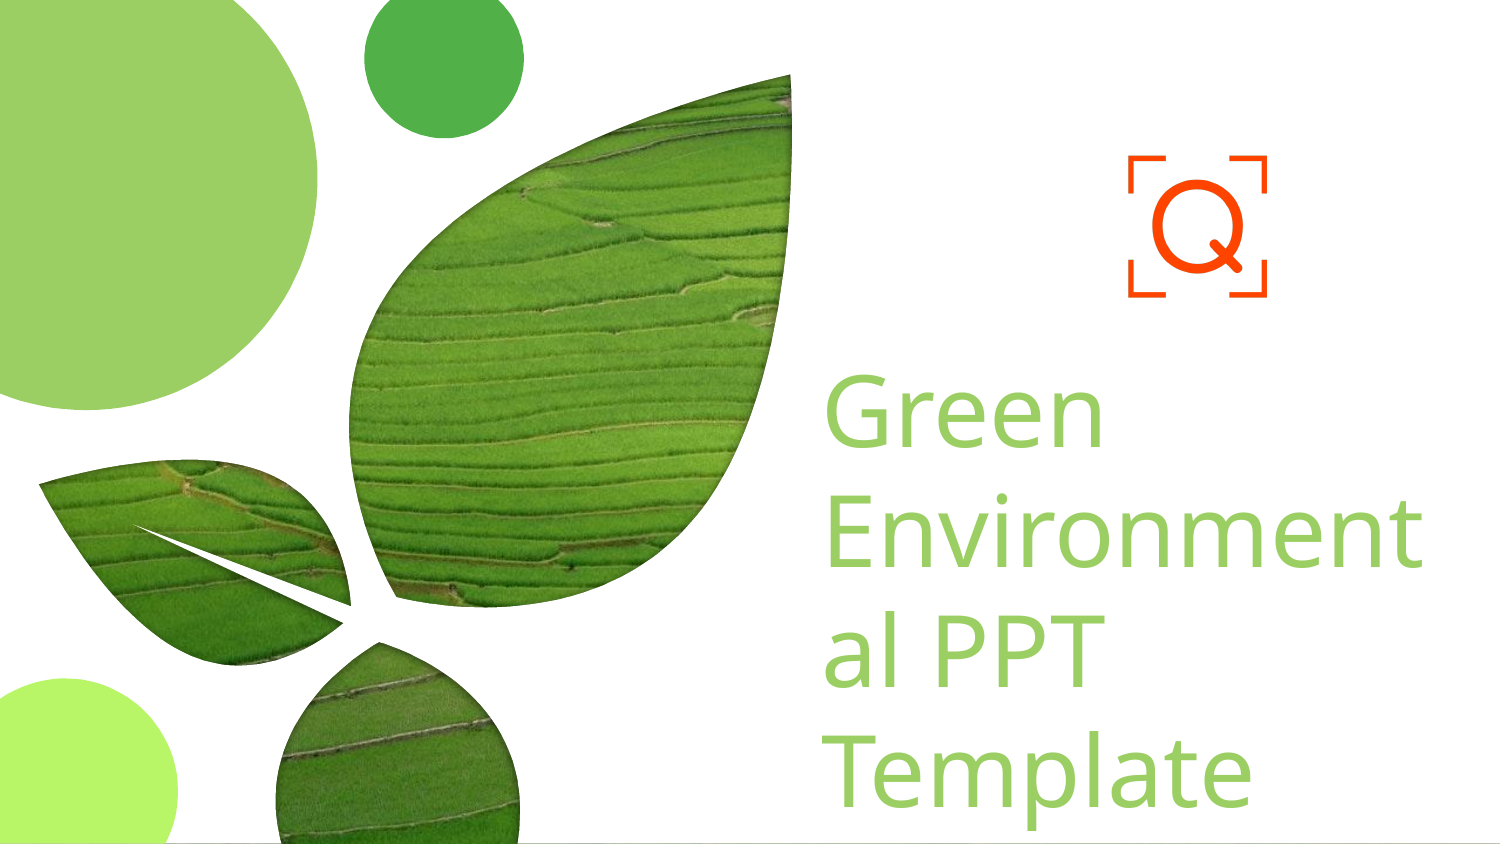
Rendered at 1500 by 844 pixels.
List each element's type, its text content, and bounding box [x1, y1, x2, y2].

picture [895, 0, 1500, 454]
picture [349, 75, 792, 607]
picture [276, 643, 520, 844]
picture [40, 460, 350, 665]
title Green Environmental PPT Template [806, 471, 1476, 823]
